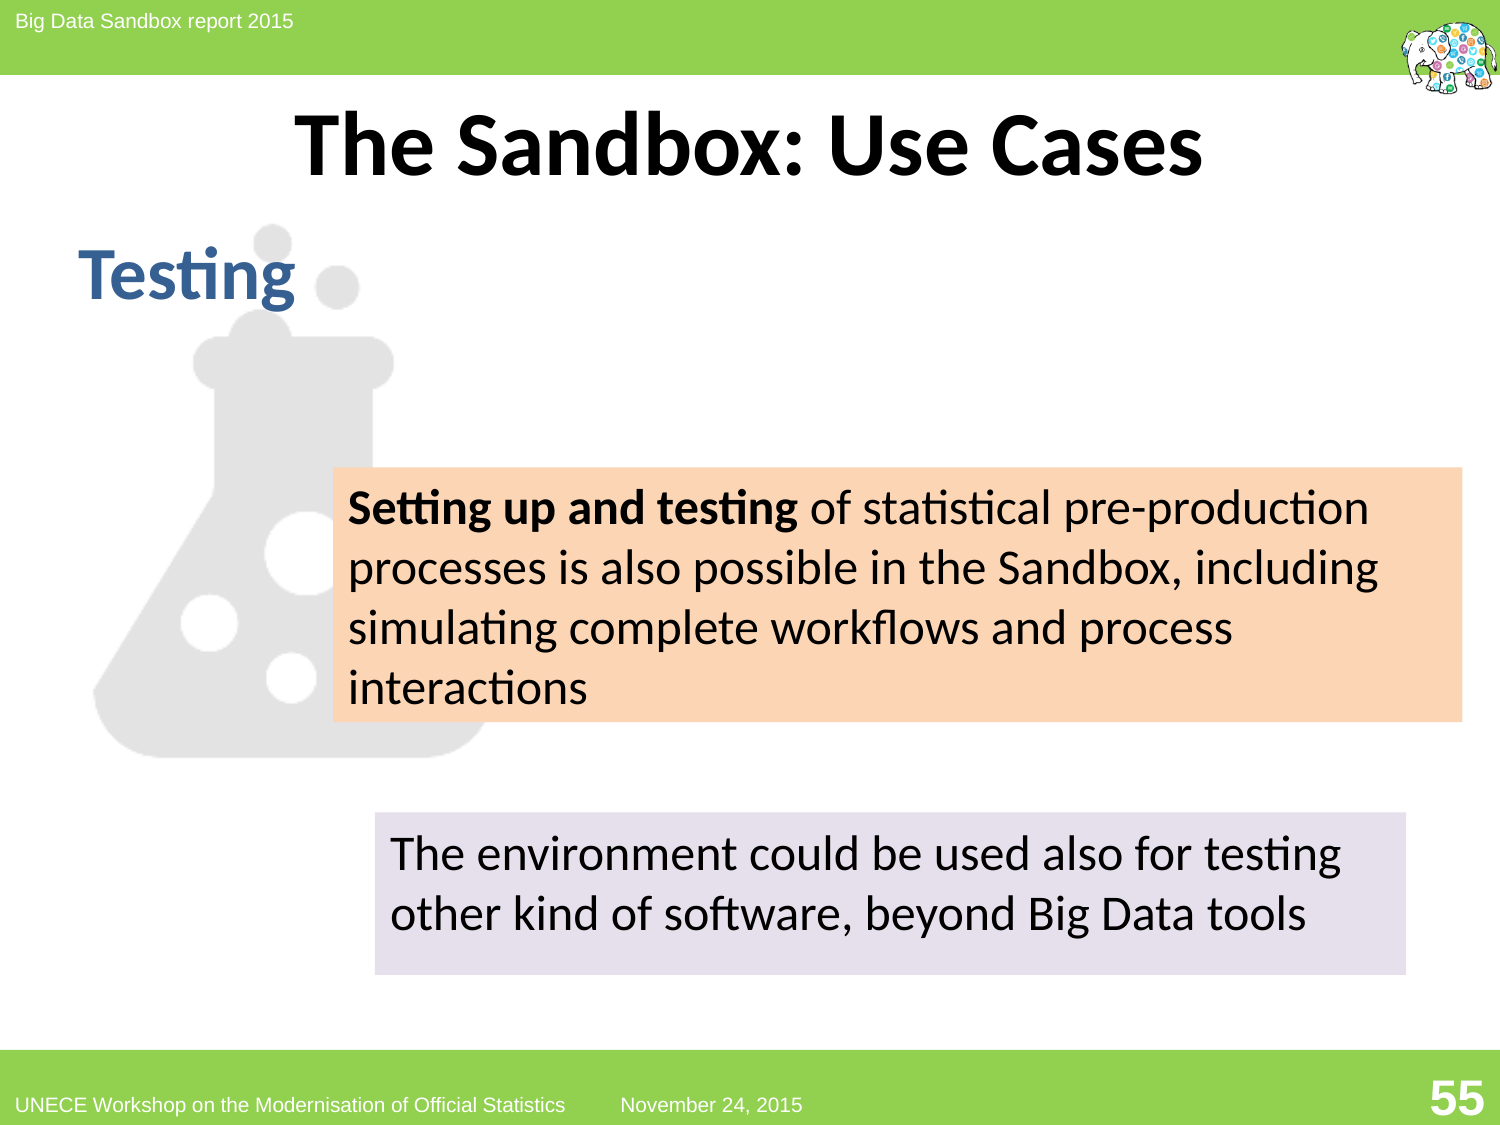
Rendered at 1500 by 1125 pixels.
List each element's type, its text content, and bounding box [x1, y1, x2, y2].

picture [1388, 15, 1500, 96]
text_box Setting up and testing of statistical pre-production processes is also possible in the Sandbox, including simulating complete workflows and process interactions [591, 467, 1463, 723]
slide_number 55 [1388, 1058, 1500, 1125]
text_box The environment could be used also for testing other kind of software, beyond Big Data tools [374, 812, 1407, 975]
title The Sandbox: Use Cases [75, 45, 1425, 233]
picture [0, 187, 588, 801]
